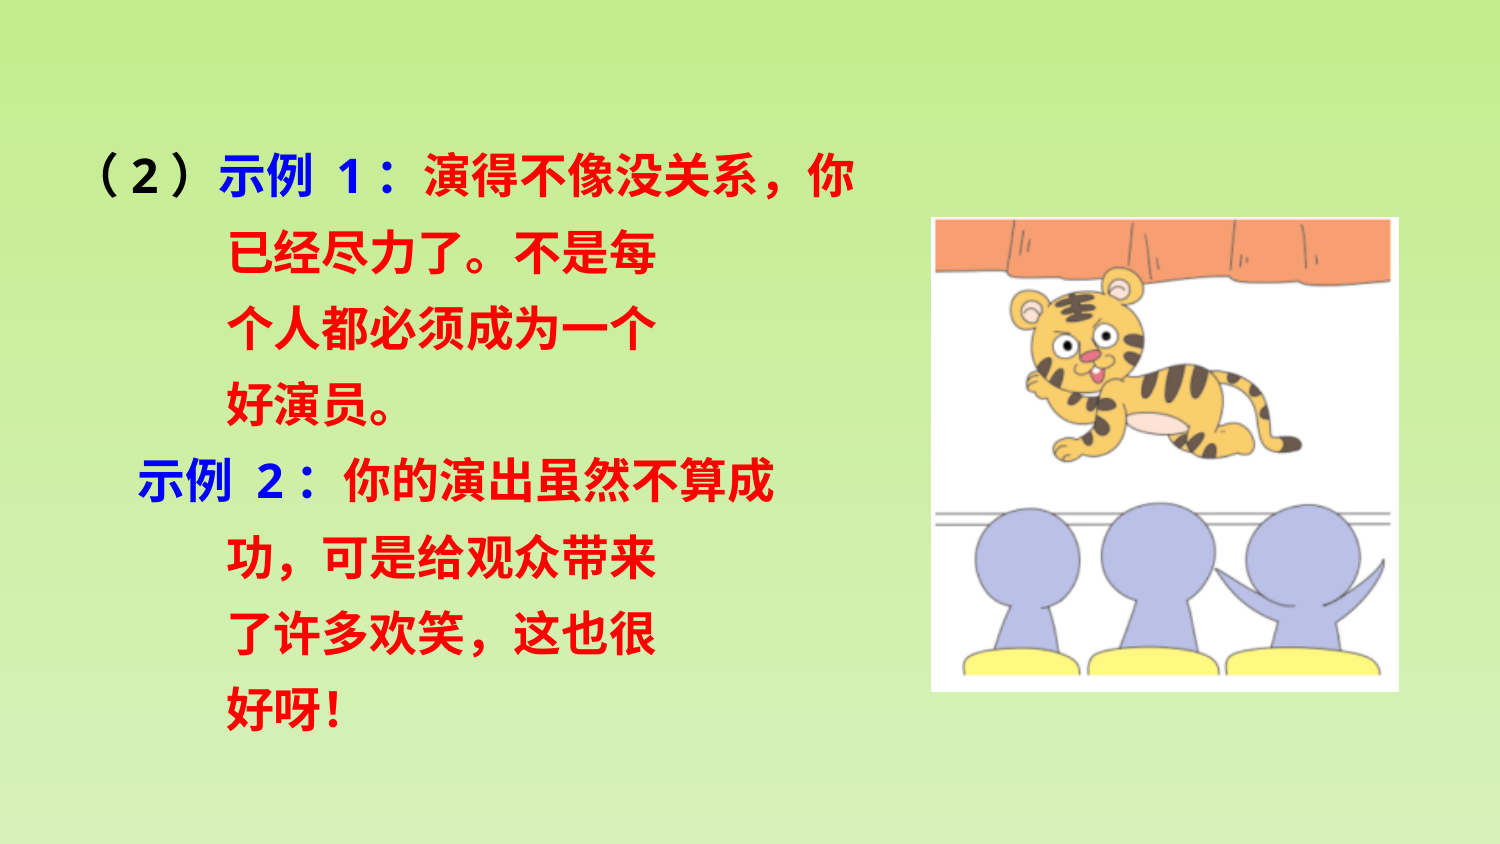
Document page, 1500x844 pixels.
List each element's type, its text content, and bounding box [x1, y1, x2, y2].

text_box （2）示例 1：演得不像没关系，你 已经尽力了。不是每 个人都必须成为一个 好演员。 示例 2：你的演出虽然不算成 功，可是给观众带来 了许多欢笑，这也很 好呀！ [60, 140, 878, 743]
picture [931, 216, 1399, 692]
